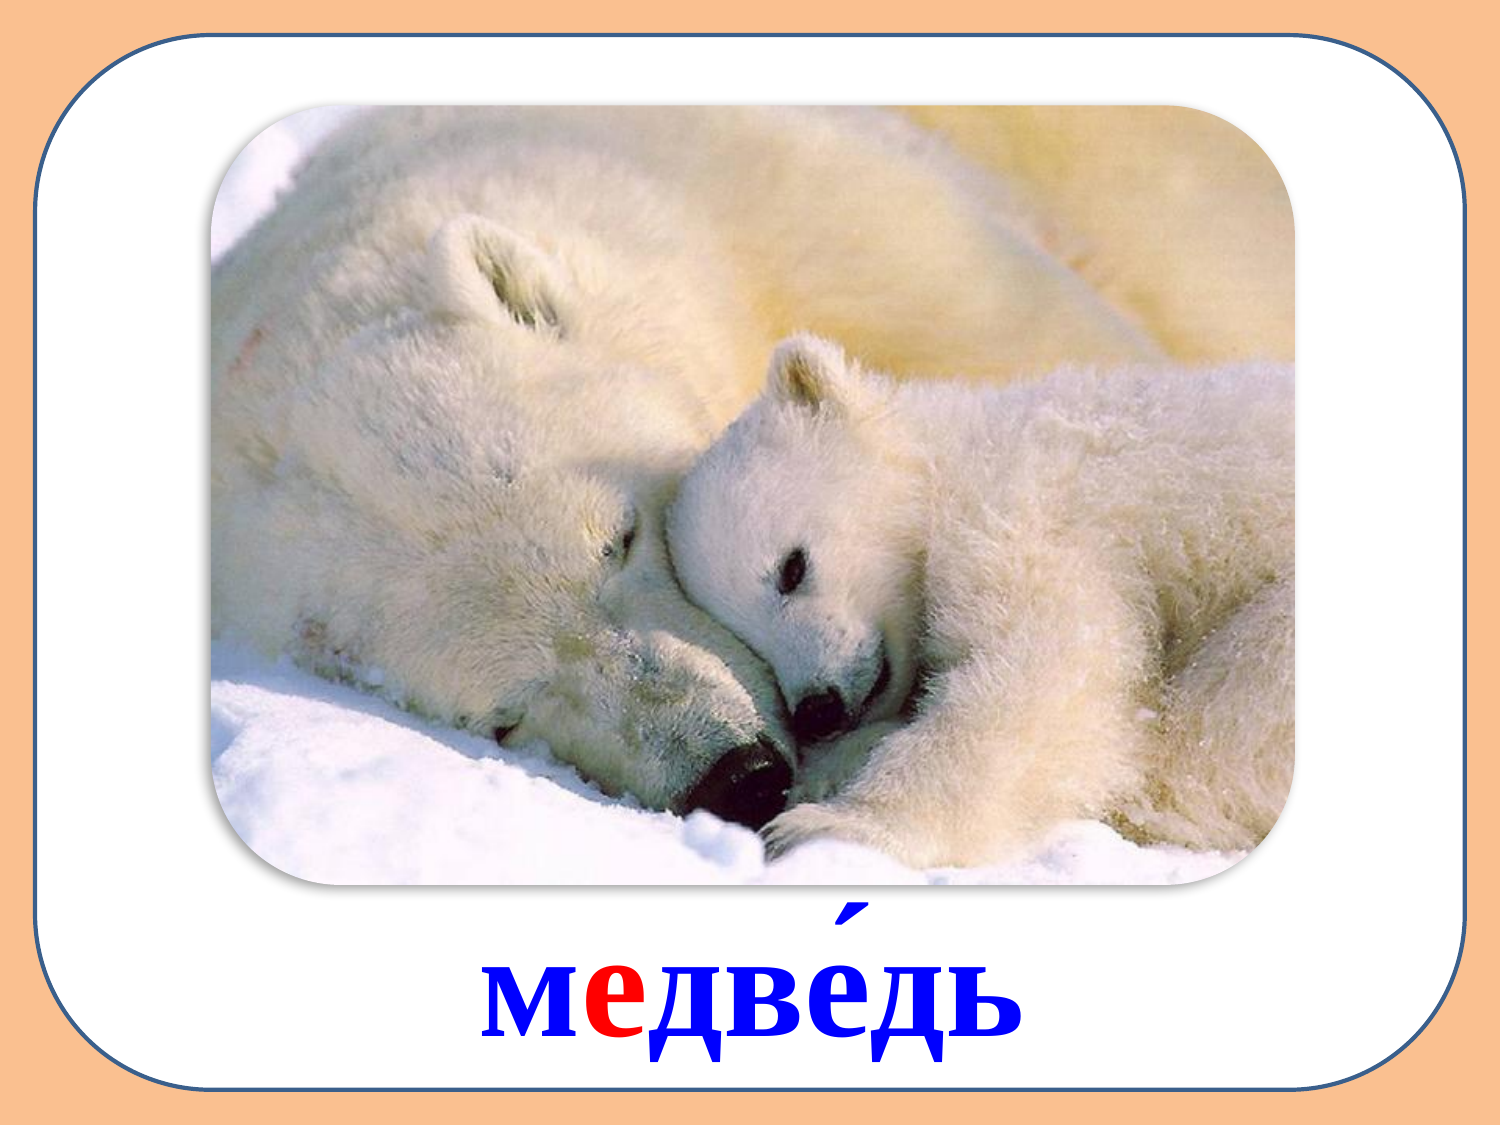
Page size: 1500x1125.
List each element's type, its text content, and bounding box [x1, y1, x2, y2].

picture [210, 105, 1296, 886]
text_box [32, 32, 1467, 1031]
text_box [120, 1067, 1380, 1092]
text_box медве́дь [76, 878, 1427, 1067]
